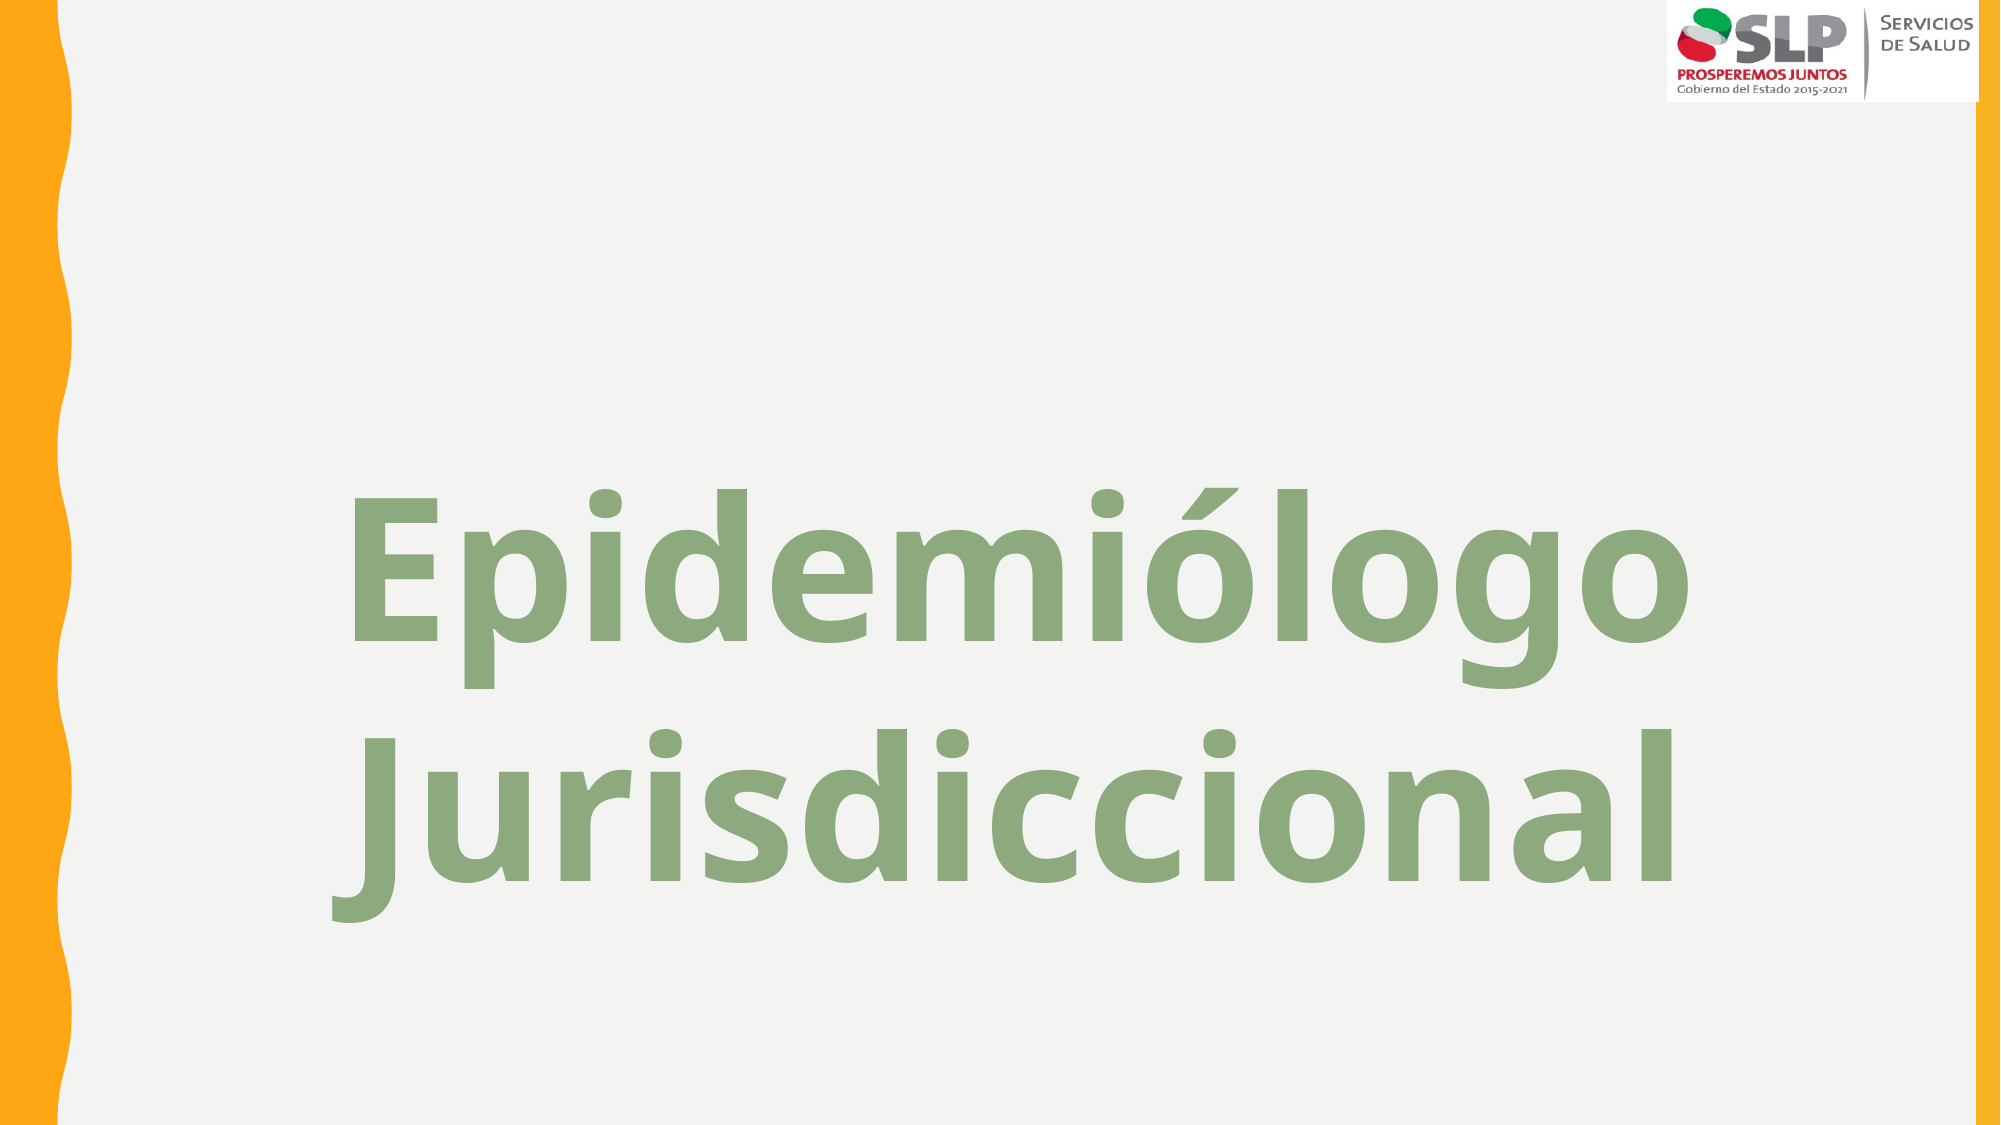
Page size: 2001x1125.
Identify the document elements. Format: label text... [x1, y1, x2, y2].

text_box Epidemiólogo Jurisdiccional [322, 433, 1713, 929]
picture [1667, 0, 1979, 102]
